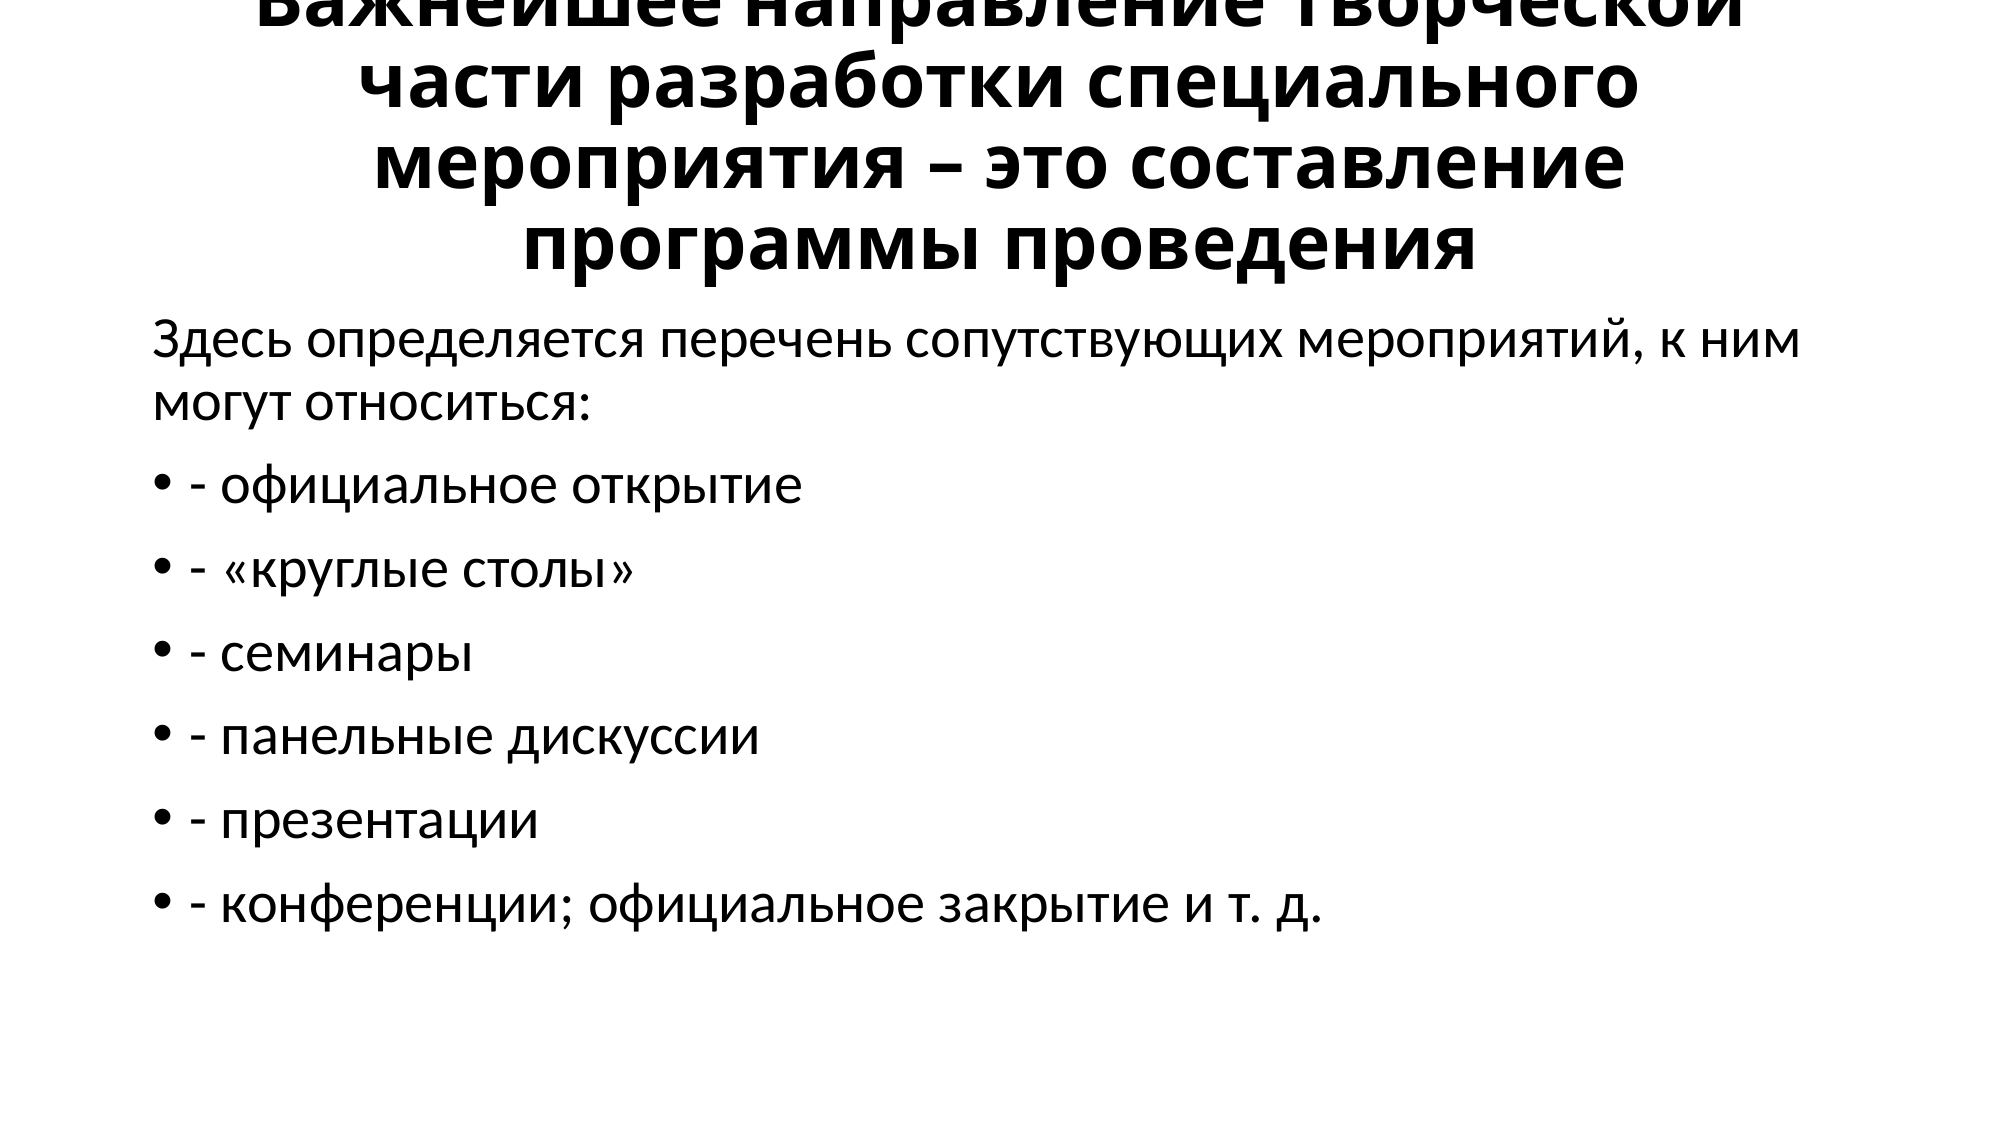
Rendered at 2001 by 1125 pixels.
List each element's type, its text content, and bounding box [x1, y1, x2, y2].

title Важнейшее направление творческой части разработки специального мероприятия – это составление программы проведения [137, 59, 1863, 278]
list Здесь определяется перечень сопутствующих мероприятий, к ним могут относиться: - официальное открытие - «круглые столы» - семинары - панельные дискуссии - презентации - конференции; официальное закрытие и т. д. [137, 299, 1863, 1097]
